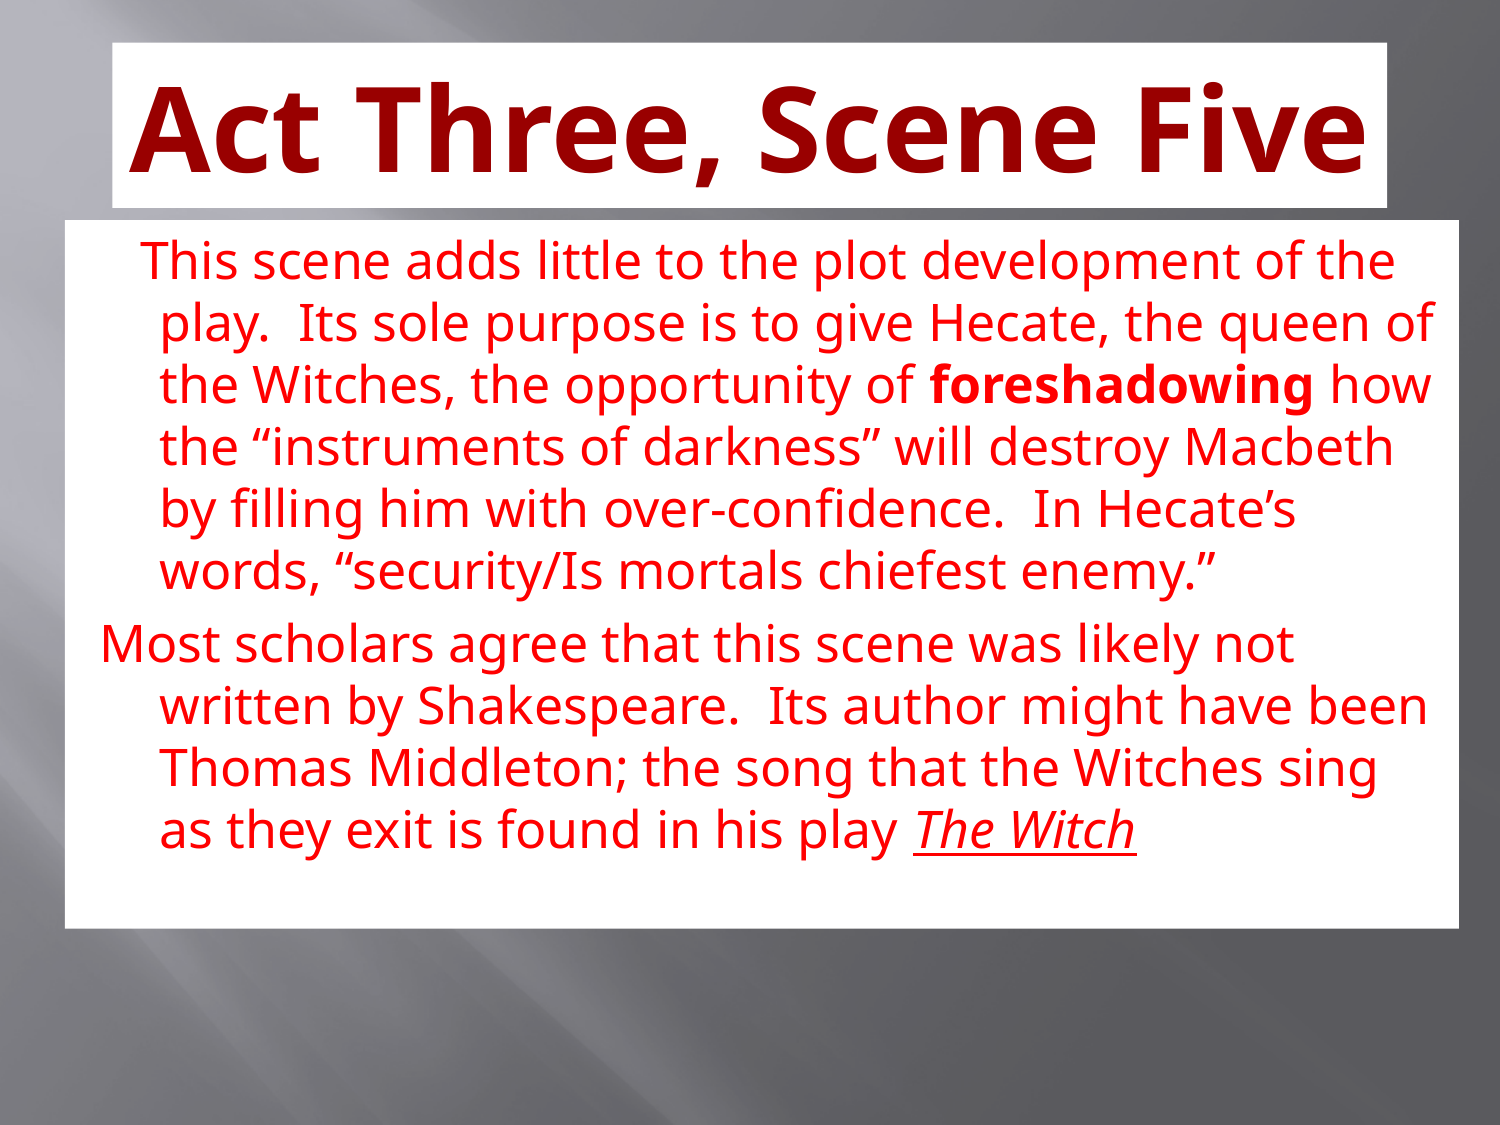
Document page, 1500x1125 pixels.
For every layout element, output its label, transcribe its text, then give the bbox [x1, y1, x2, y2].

list This scene adds little to the plot development of the play. Its sole purpose is to give Hecate, the queen of the Witches, the opportunity of foreshadowing how the “instruments of darkness” will destroy Macbeth by filling him with over-confidence. In Hecate’s words, “security/Is mortals chiefest enemy.” Most scholars agree that this scene was likely not written by Shakespeare. Its author might have been Thomas Middleton; the song that the Witches sing as they exit is found in his play The Witch [64, 220, 1459, 929]
title Act Three, Scene Five [112, 42, 1388, 208]
